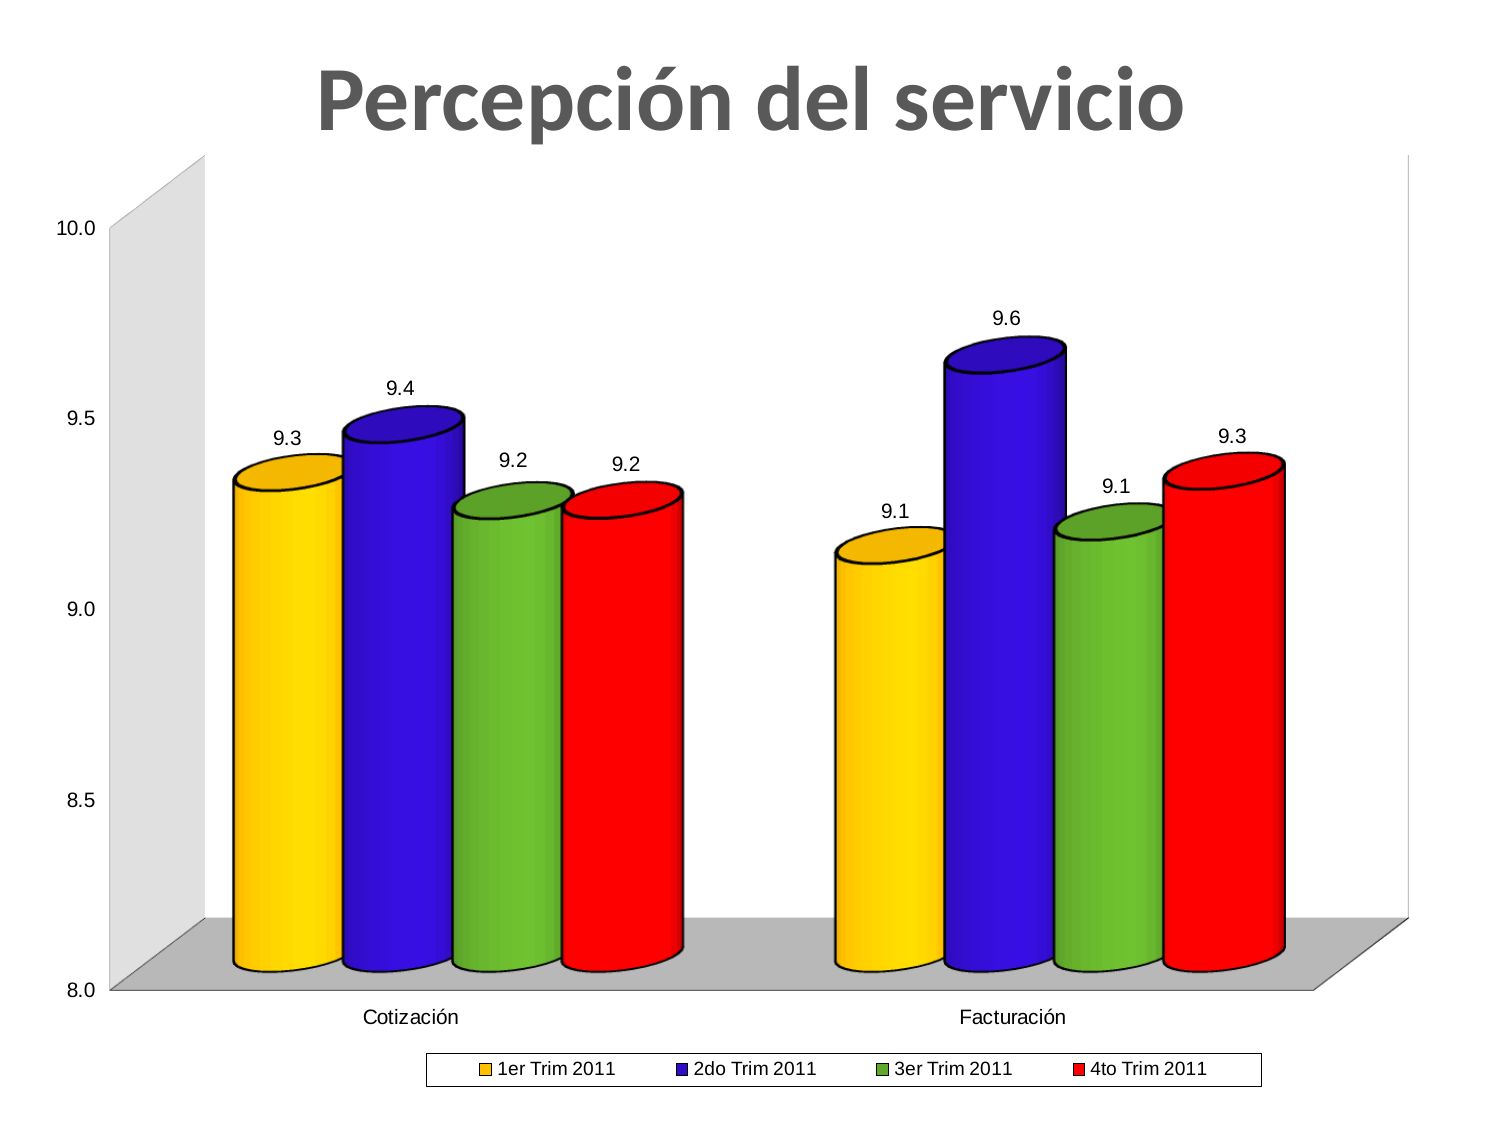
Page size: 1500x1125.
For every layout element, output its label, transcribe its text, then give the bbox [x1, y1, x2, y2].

chart [29, 136, 1438, 1096]
title Percepción del servicio [76, 0, 1427, 136]
